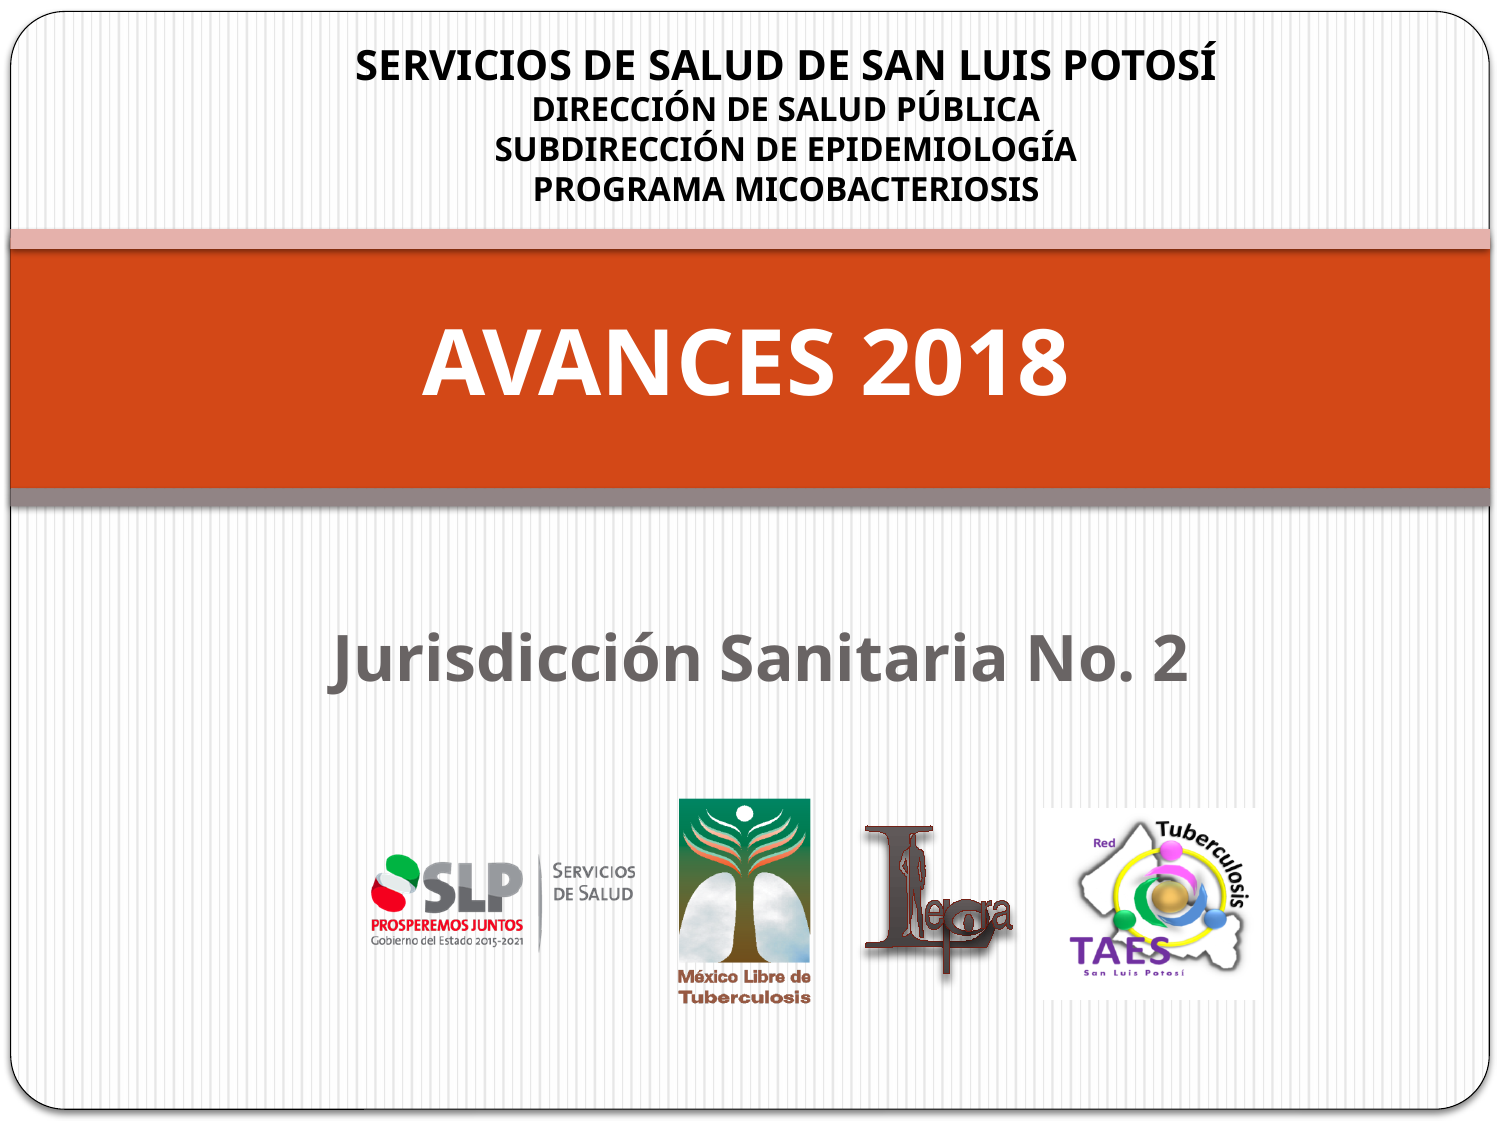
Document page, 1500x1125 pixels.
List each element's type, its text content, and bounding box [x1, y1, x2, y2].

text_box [865, 825, 1013, 974]
text_box SERVICIOS DE SALUD DE SAN LUIS POTOSÍ DIRECCIÓN DE SALUD PÚBLICA SUBDIRECCIÓN DE EPIDEMIOLOGÍA PROGRAMA MICOBACTERIOSIS [314, 30, 1258, 216]
subtitle Jurisdicción Sanitaria No. 2 [313, 609, 1225, 746]
picture [371, 854, 635, 953]
picture [676, 798, 812, 1004]
title AVANCES 2018 [53, 278, 1441, 447]
picture [1040, 808, 1261, 1000]
